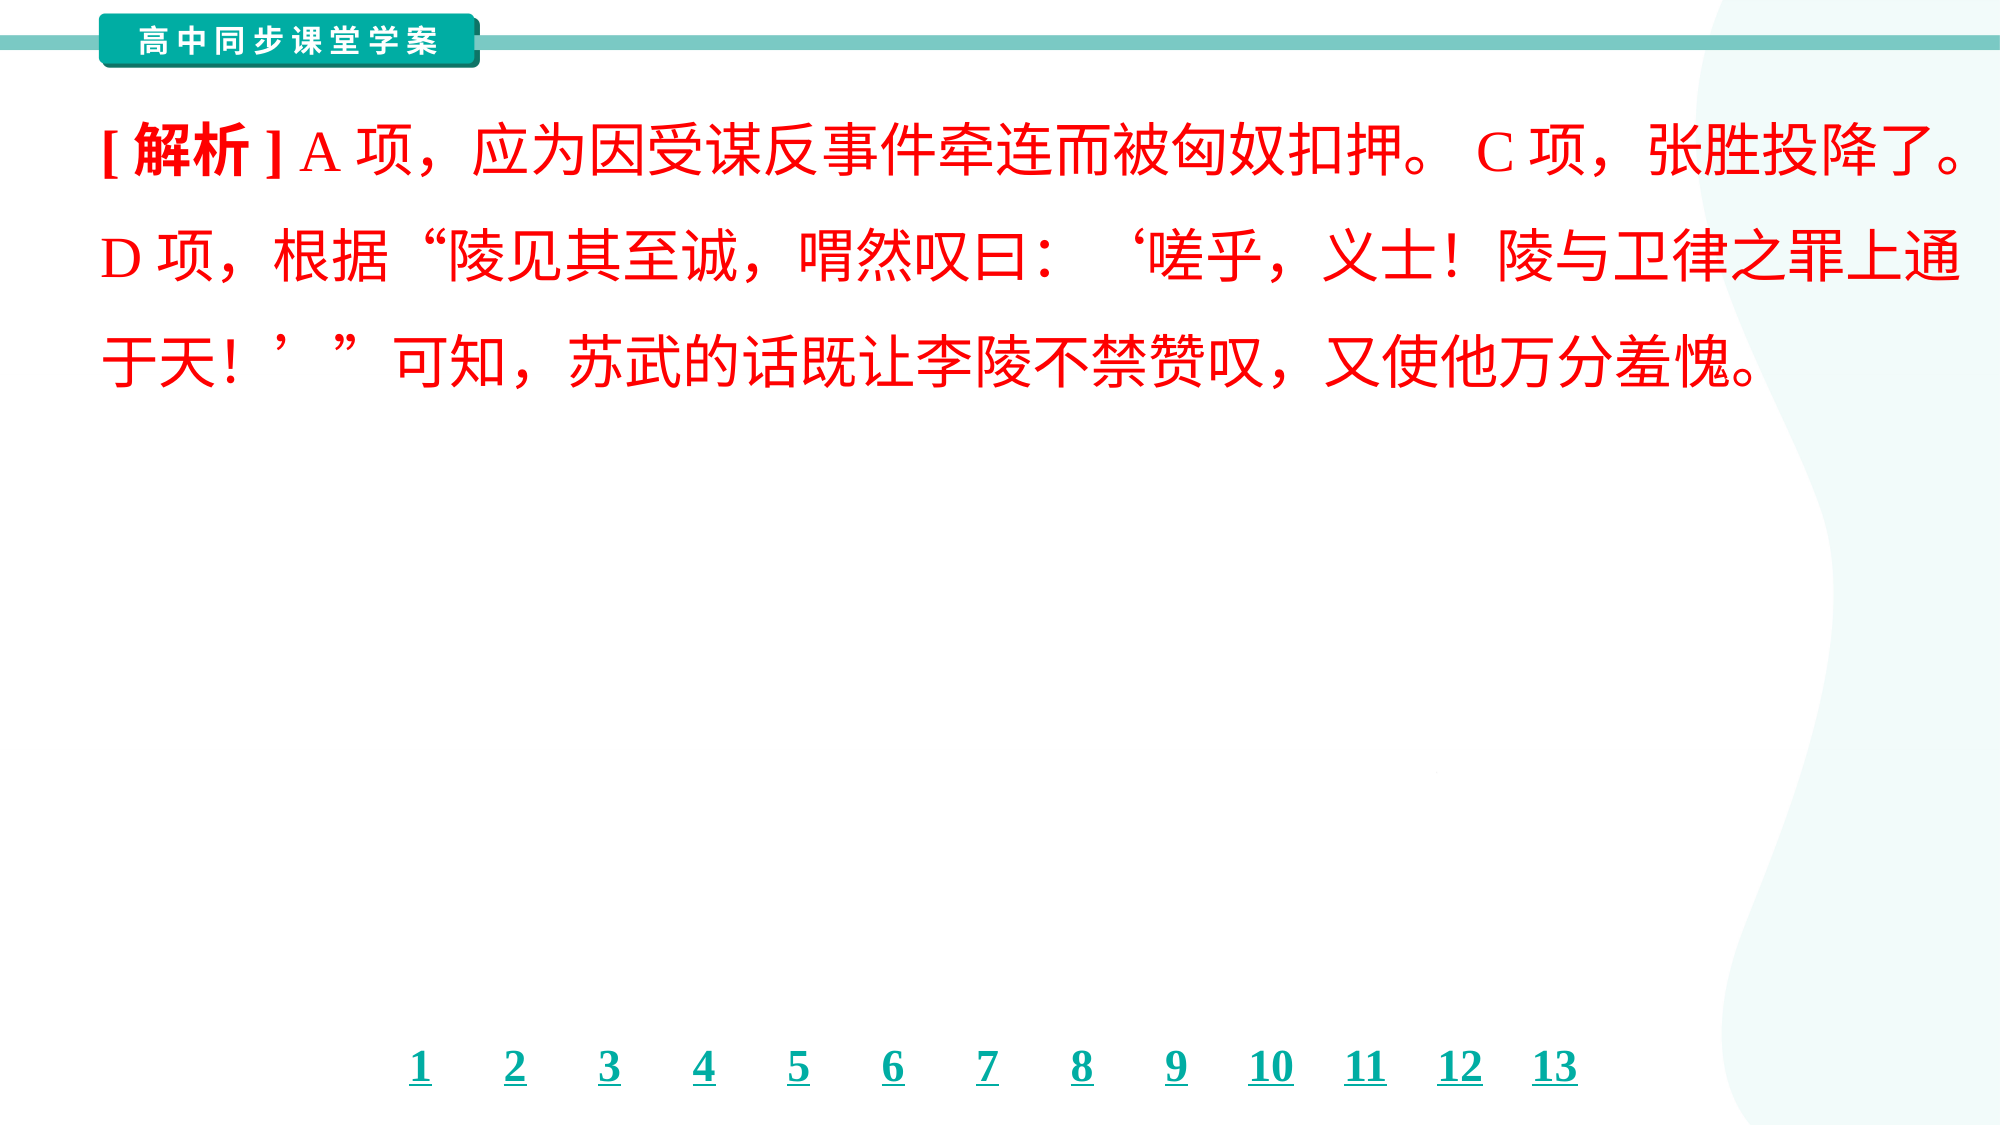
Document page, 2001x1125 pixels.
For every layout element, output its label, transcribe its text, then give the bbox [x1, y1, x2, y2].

picture [0, 0, 2000, 1125]
text_box [解析] A项，应为因受谋反事件牵连而被匈奴扣押。C项，张胜投降了。 D项，根据“陵见其至诚，喟然叹曰：‘嗟乎，义士！陵与卫律之罪上通 于天！’”可知，苏武的话既让李陵不禁赞叹，又使他万分羞愧。 [100, 76, 1899, 396]
